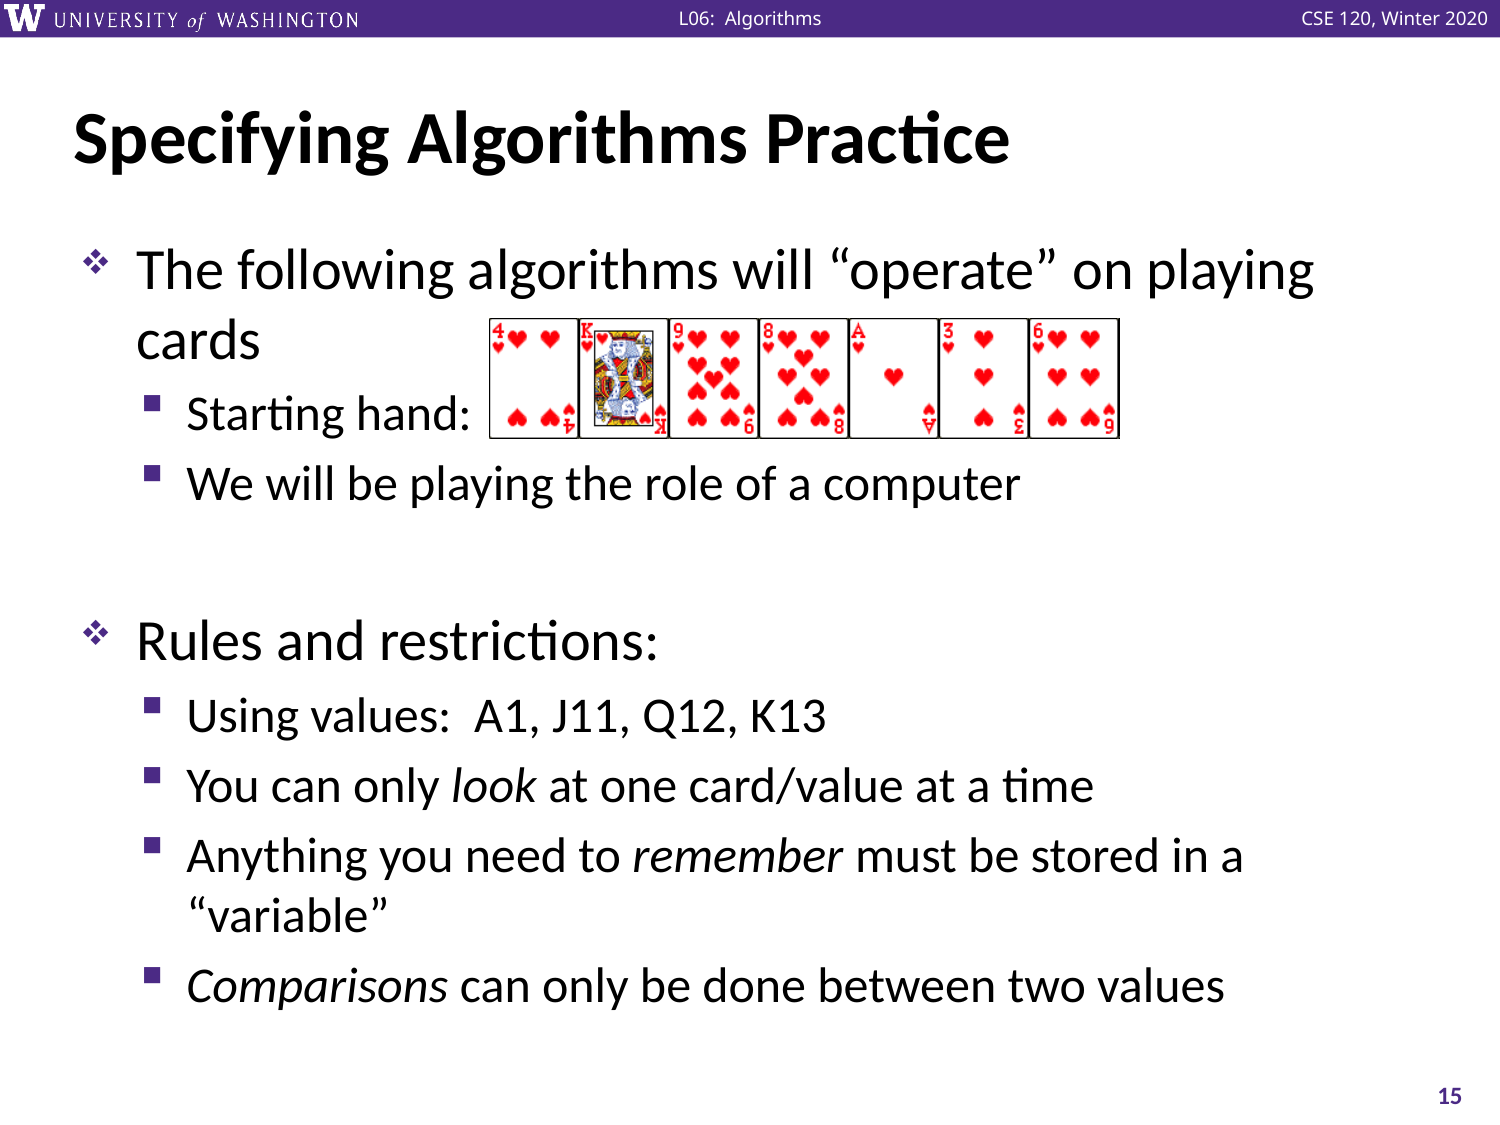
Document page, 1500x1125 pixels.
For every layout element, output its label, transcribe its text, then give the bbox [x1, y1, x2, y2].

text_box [489, 318, 1120, 439]
picture [4, 4, 358, 32]
slide_number 15 [1400, 1065, 1500, 1125]
title Specifying Algorithms Practice [58, 71, 1438, 197]
